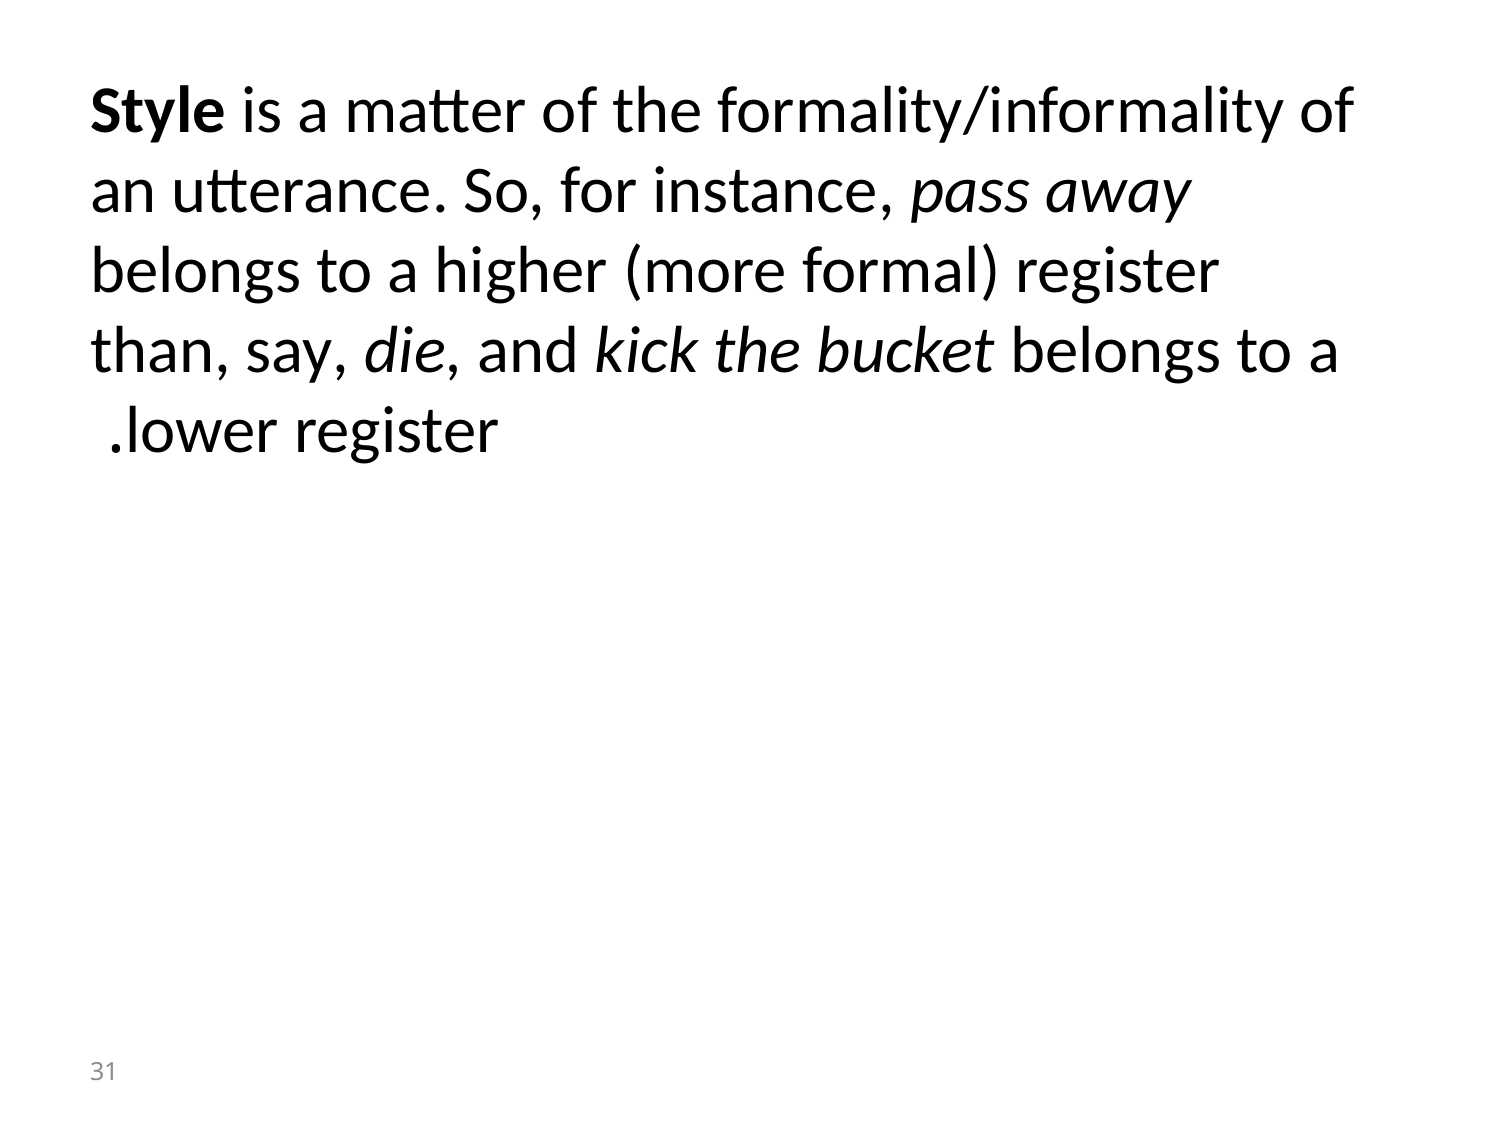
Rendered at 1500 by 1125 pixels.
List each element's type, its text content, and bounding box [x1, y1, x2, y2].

list Style is a matter of the formality/informality of an utterance. So, for instance, pass away belongs to a higher (more formal) register than, say, die, and kick the bucket belongs to a lower register. [75, 58, 1425, 1005]
slide_number 31 [75, 1042, 425, 1103]
